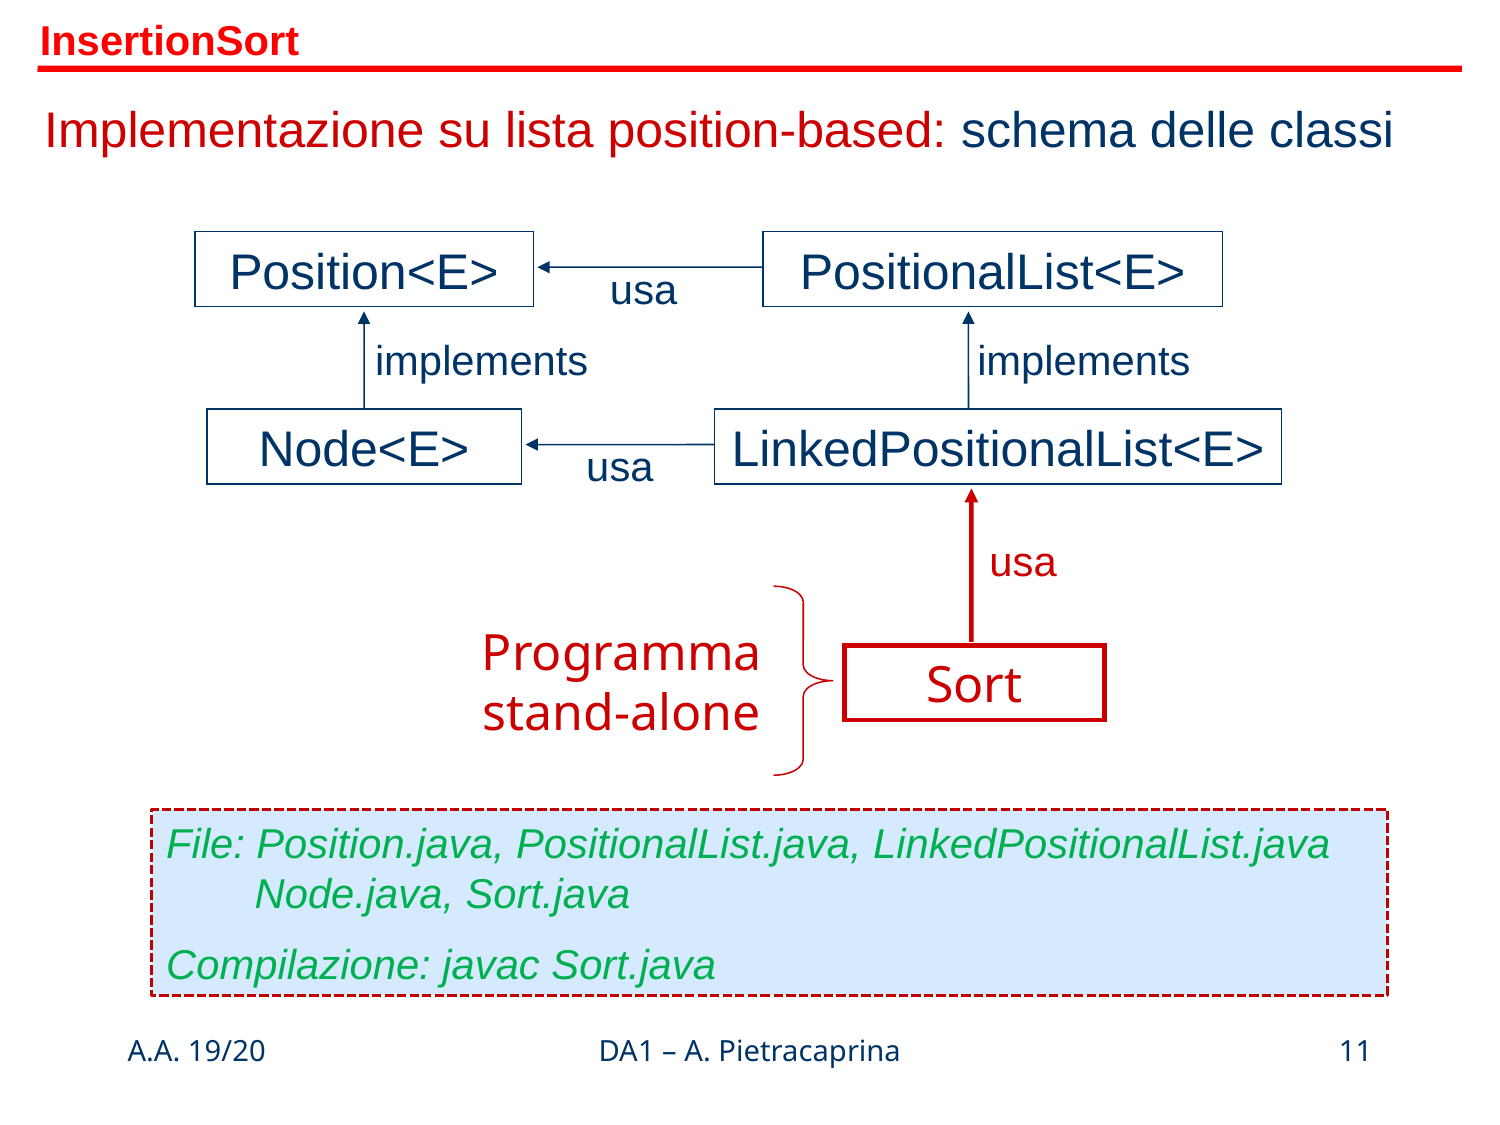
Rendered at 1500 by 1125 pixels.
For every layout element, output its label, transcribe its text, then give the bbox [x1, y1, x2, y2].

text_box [194, 231, 1282, 499]
text_box File: Position.java, PositionalList.java, LinkedPositionalList.java Node.java, Sort.java Compilazione: javac Sort.java [151, 809, 1388, 996]
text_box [24, 5, 1463, 72]
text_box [844, 506, 1105, 726]
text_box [456, 585, 834, 776]
footer DA1 – A. Pietracaprina [512, 1024, 988, 1101]
slide_number A.A. 19/20 [112, 1024, 426, 1101]
slide_number 11 [1074, 1024, 1388, 1101]
text_box Implementazione su lista position-based: schema delle classi [29, 89, 1436, 165]
